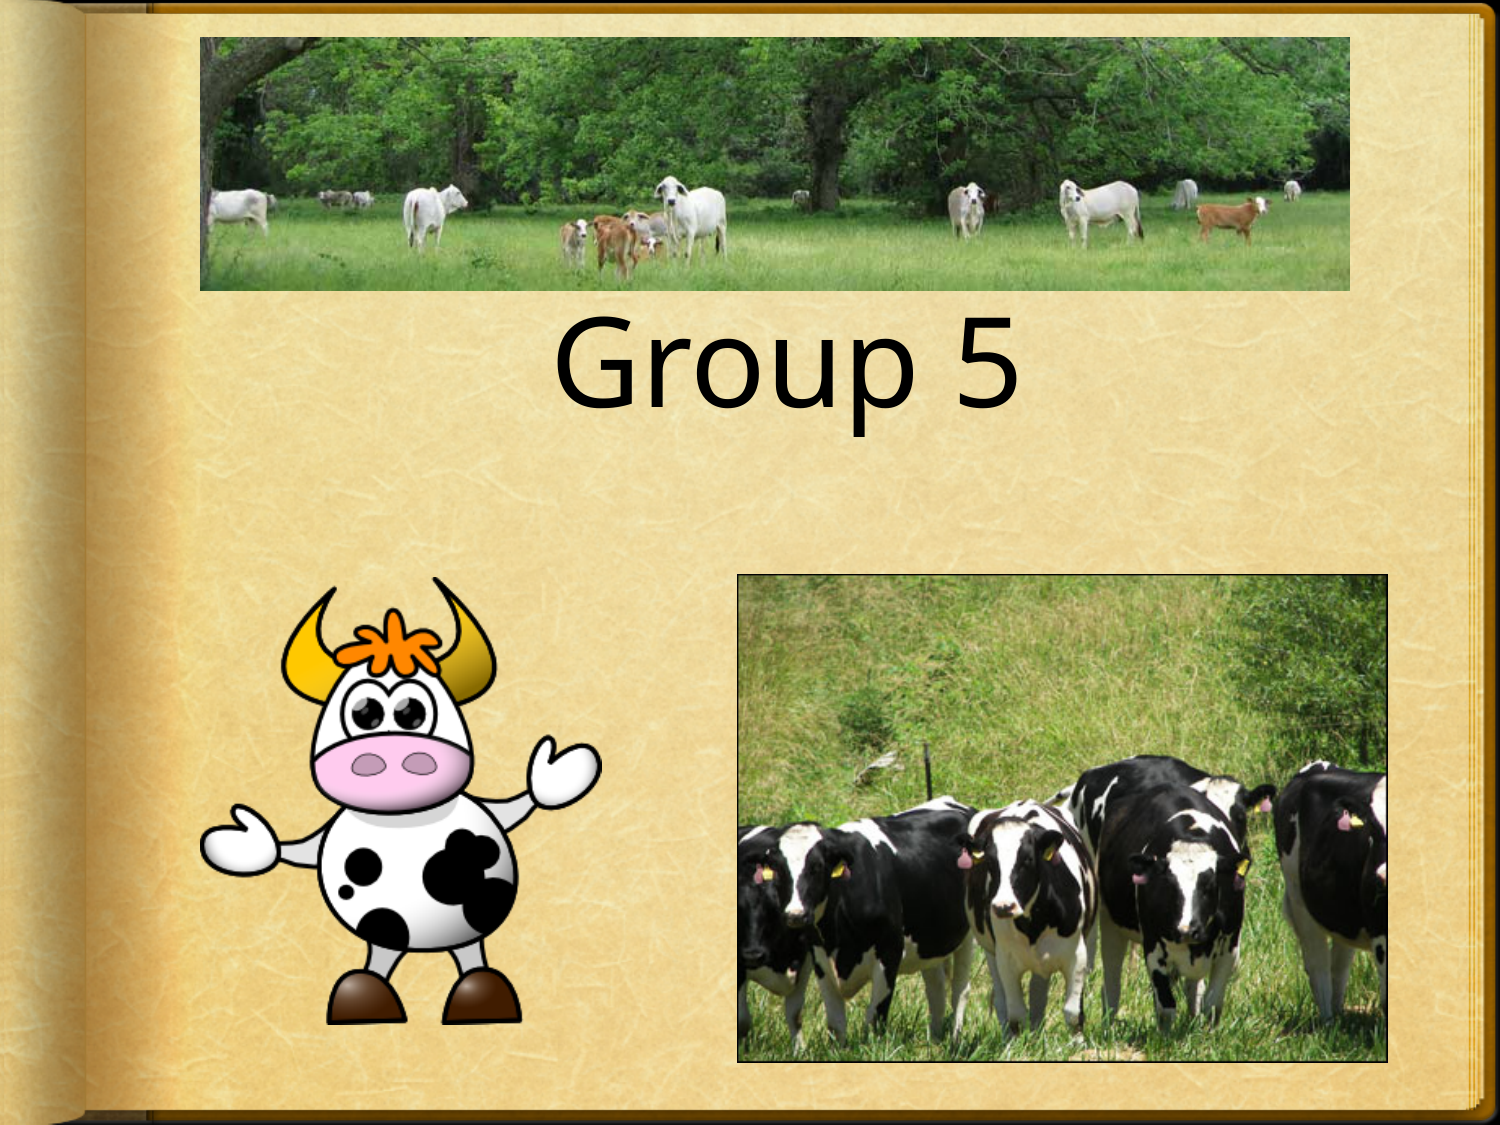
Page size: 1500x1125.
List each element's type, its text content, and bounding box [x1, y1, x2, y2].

text_box Group 5 [249, 292, 1325, 440]
picture [0, 0, 1500, 1125]
